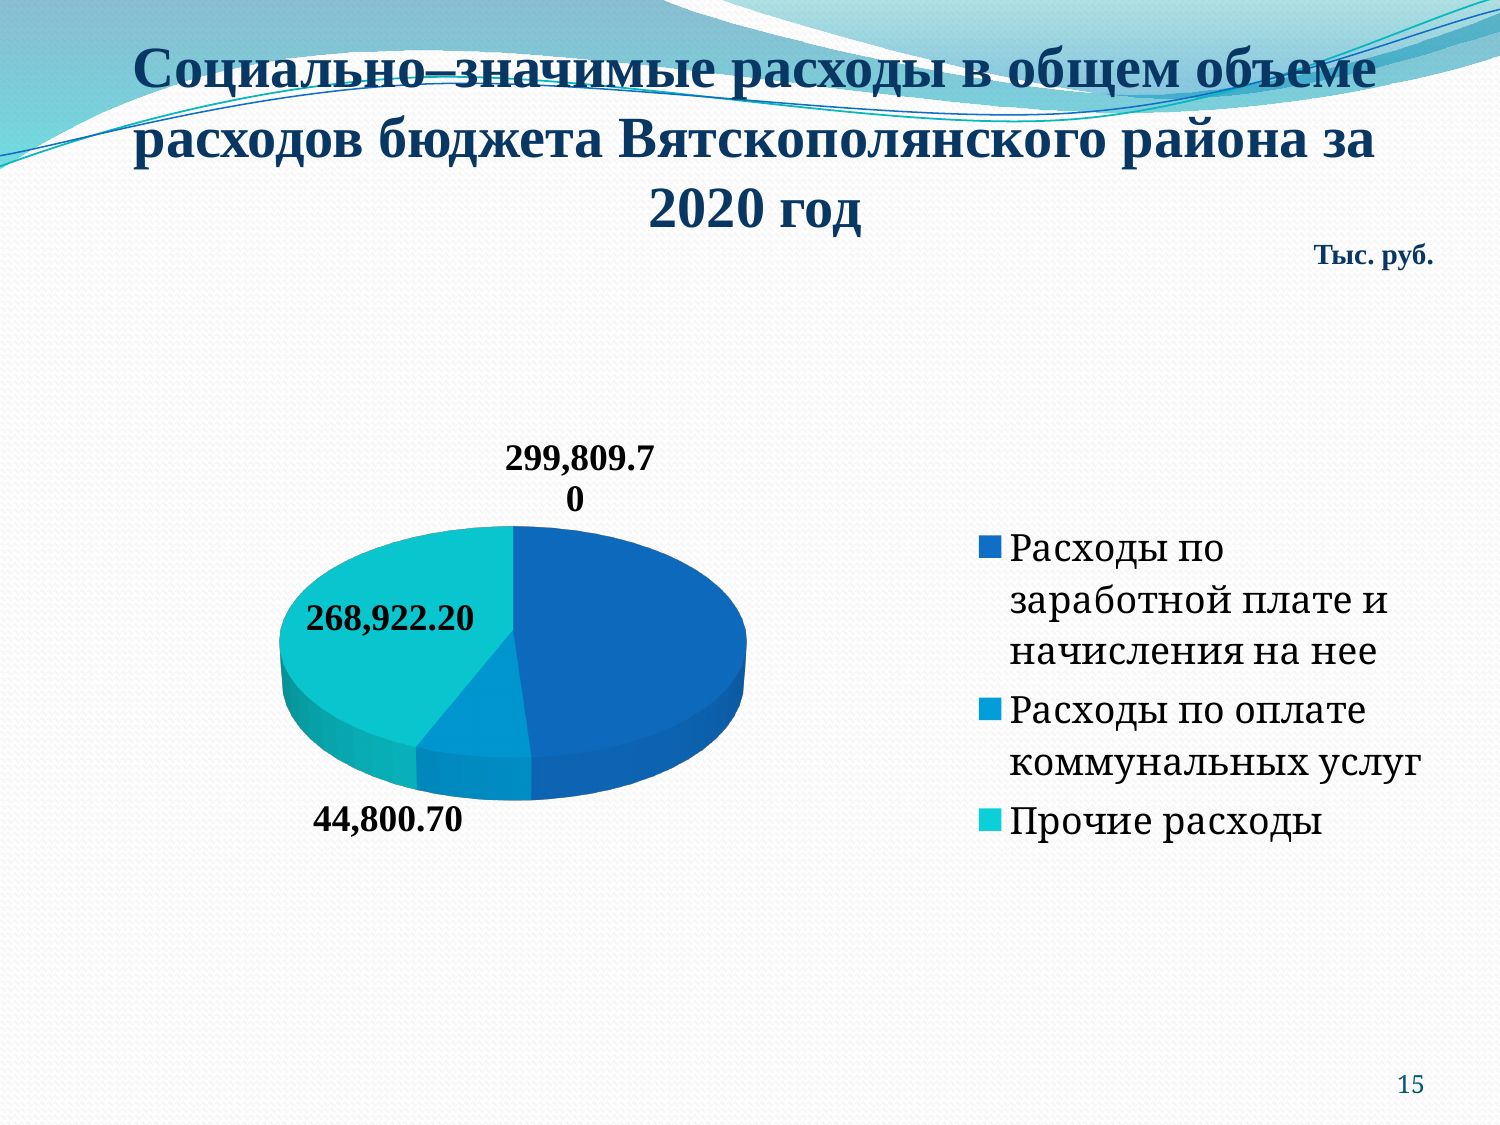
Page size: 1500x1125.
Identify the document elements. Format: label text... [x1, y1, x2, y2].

text_box Тыс. руб. [1246, 172, 1500, 325]
chart [64, 349, 1448, 1017]
title Социально–значимые расходы в общем объеме расходов бюджета Вятскополянского района за 2020 год [80, 42, 1431, 219]
slide_number 15 [1299, 1042, 1425, 1103]
